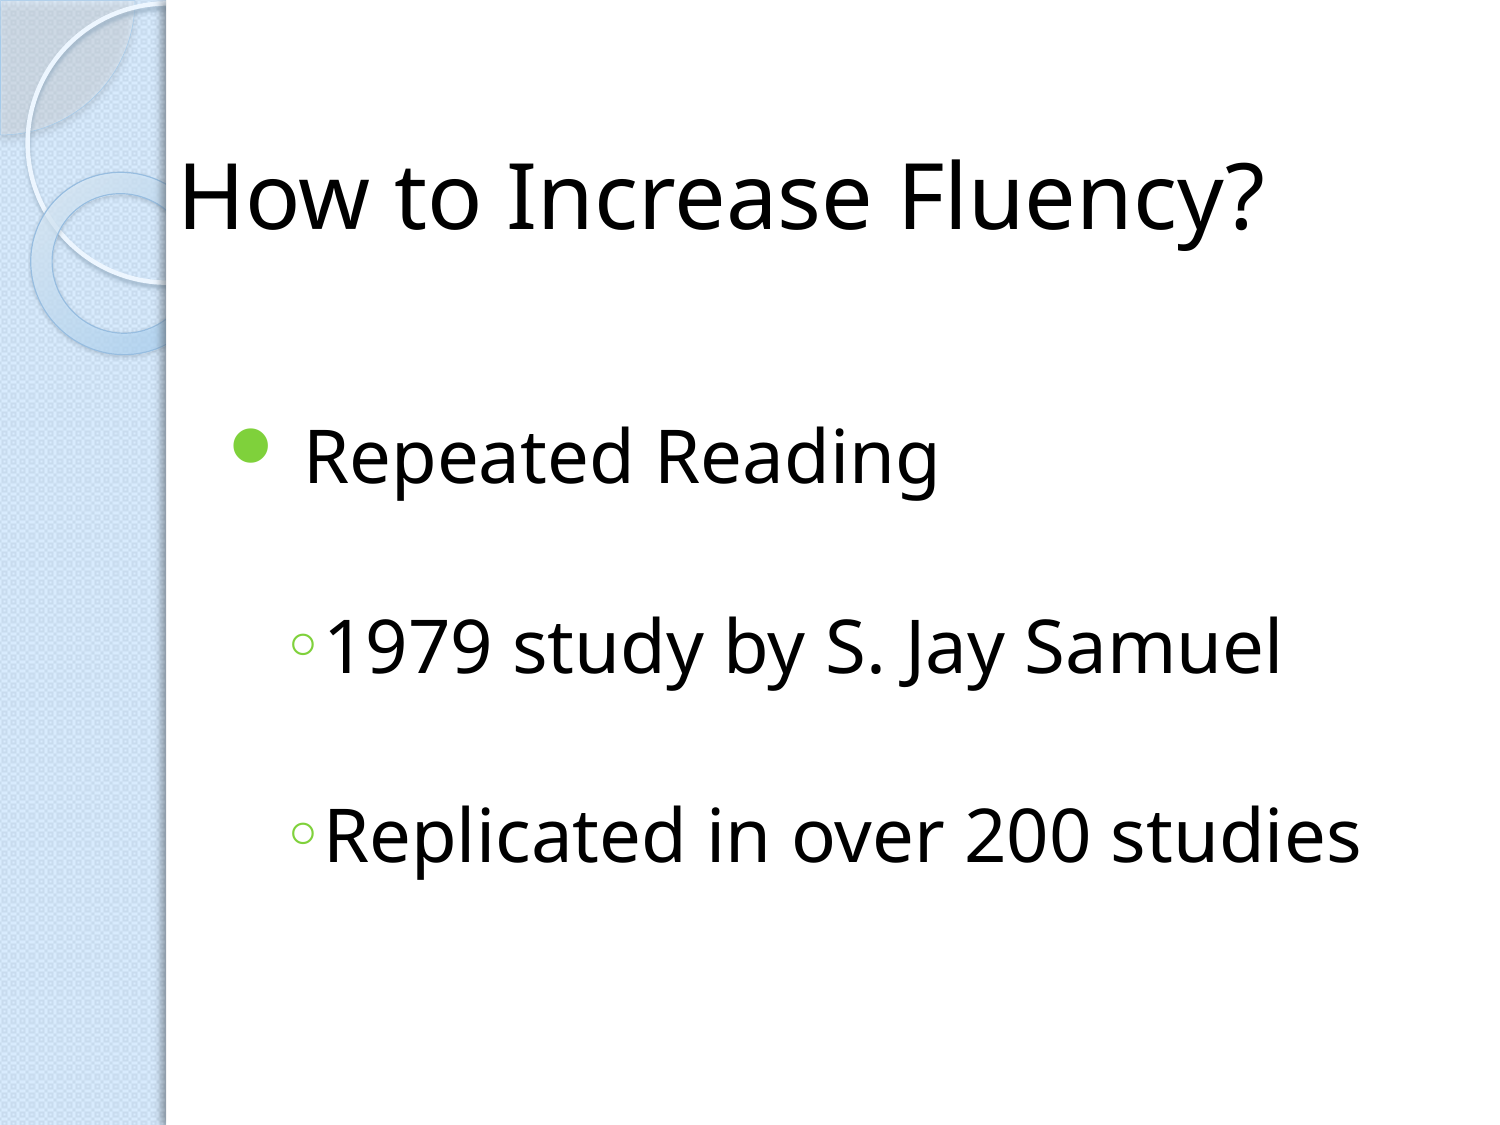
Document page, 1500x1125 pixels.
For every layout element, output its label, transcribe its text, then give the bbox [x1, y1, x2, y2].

list Repeated Reading 1979 study by S. Jay Samuel Replicated in over 200 studies [200, 312, 1388, 913]
title How to Increase Fluency? [162, 99, 1500, 286]
